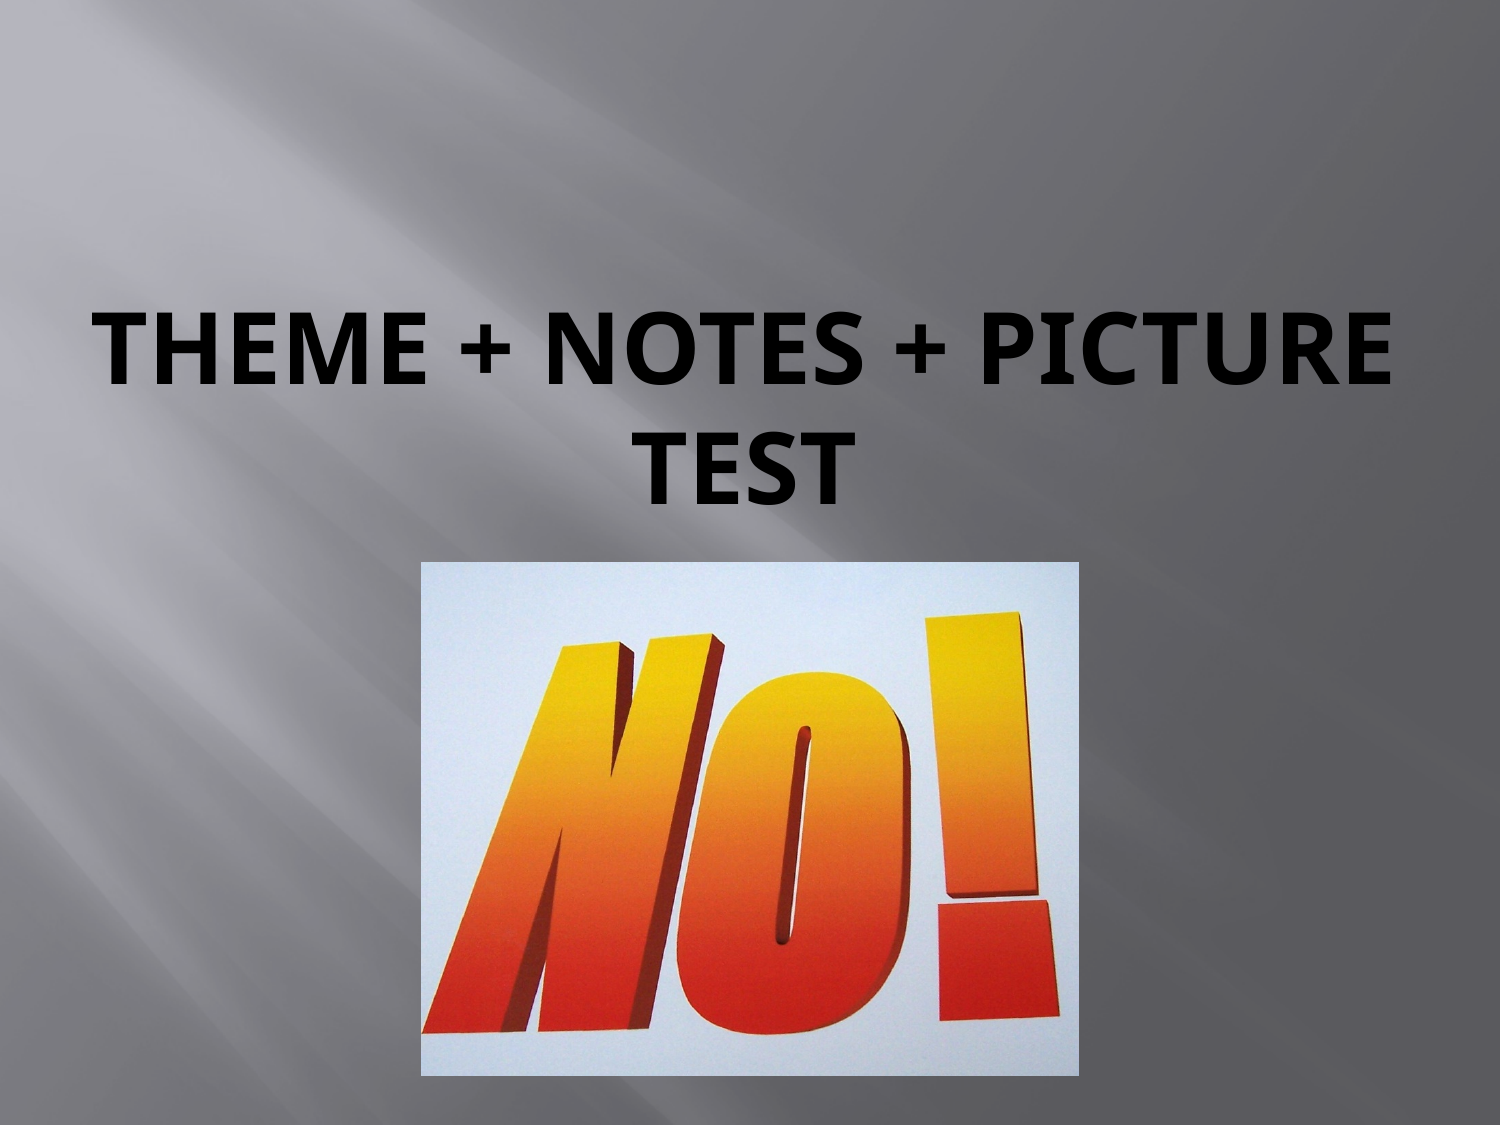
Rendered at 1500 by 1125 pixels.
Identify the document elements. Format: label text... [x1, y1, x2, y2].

picture [420, 562, 1079, 1077]
title Theme + Notes + Picture Test [69, 224, 1420, 525]
